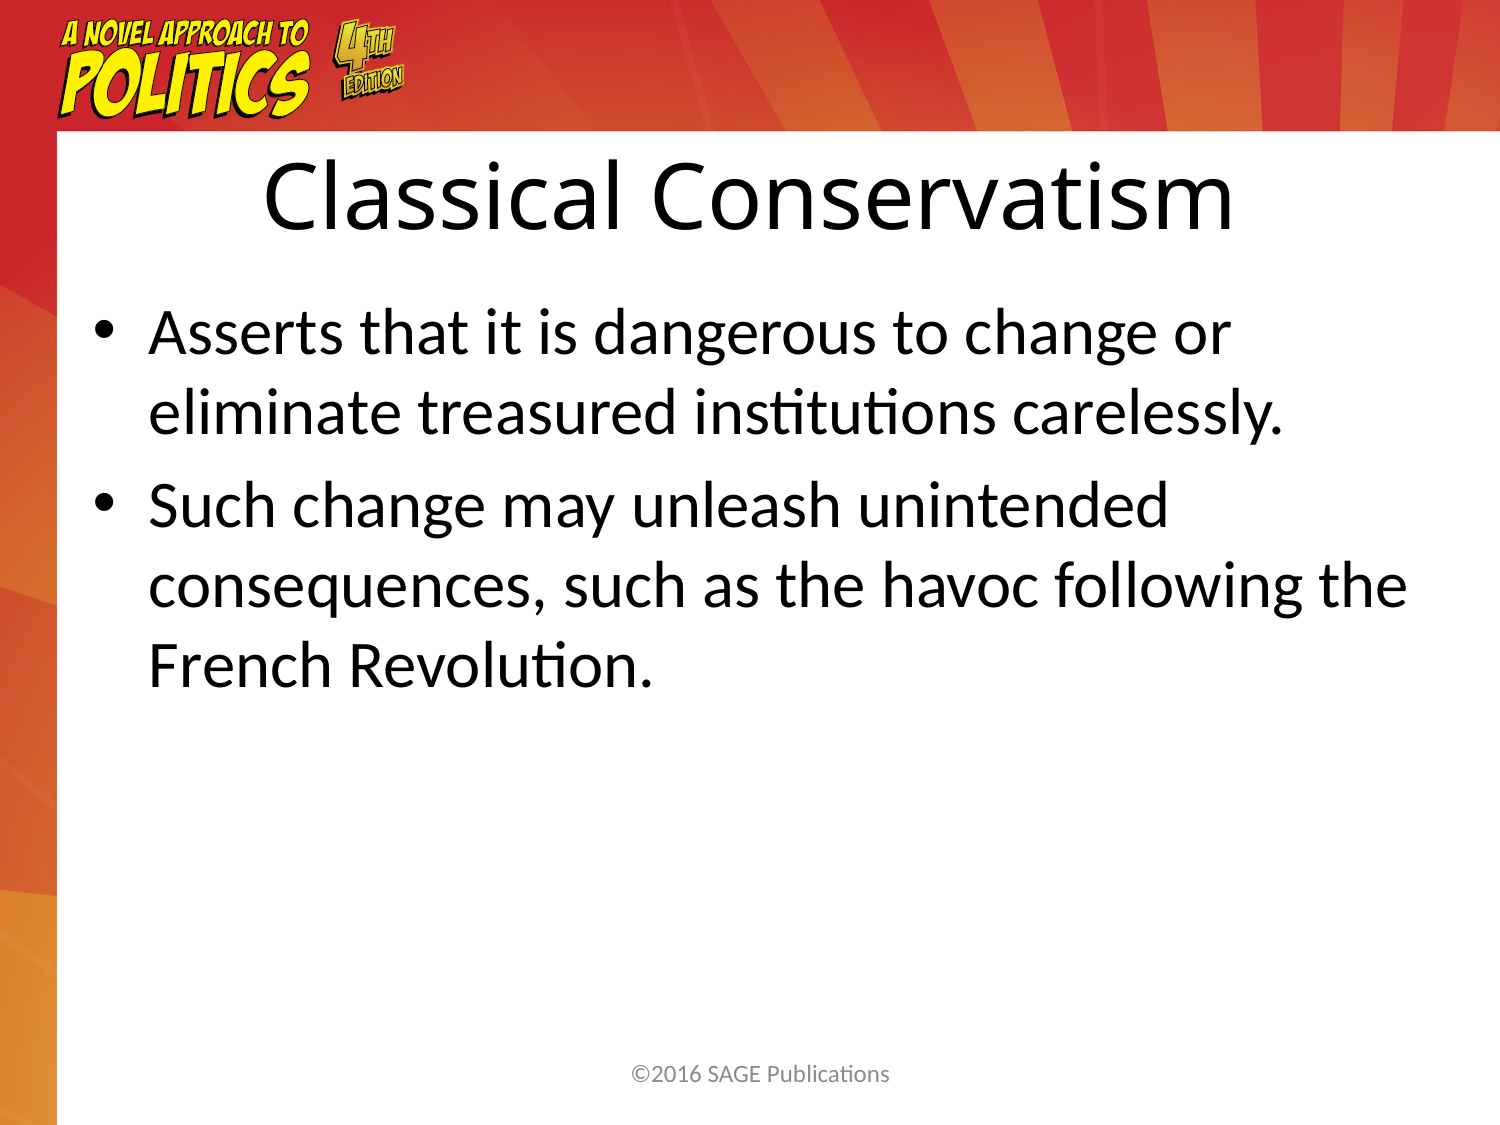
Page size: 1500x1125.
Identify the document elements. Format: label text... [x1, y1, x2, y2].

picture [0, 0, 1500, 1125]
list Asserts that it is dangerous to change or eliminate treasured institutions carelessly. Such change may unleash unintended consequences, such as the havoc following the French Revolution. [77, 280, 1428, 1056]
title Classical Conservatism [75, 104, 1425, 280]
